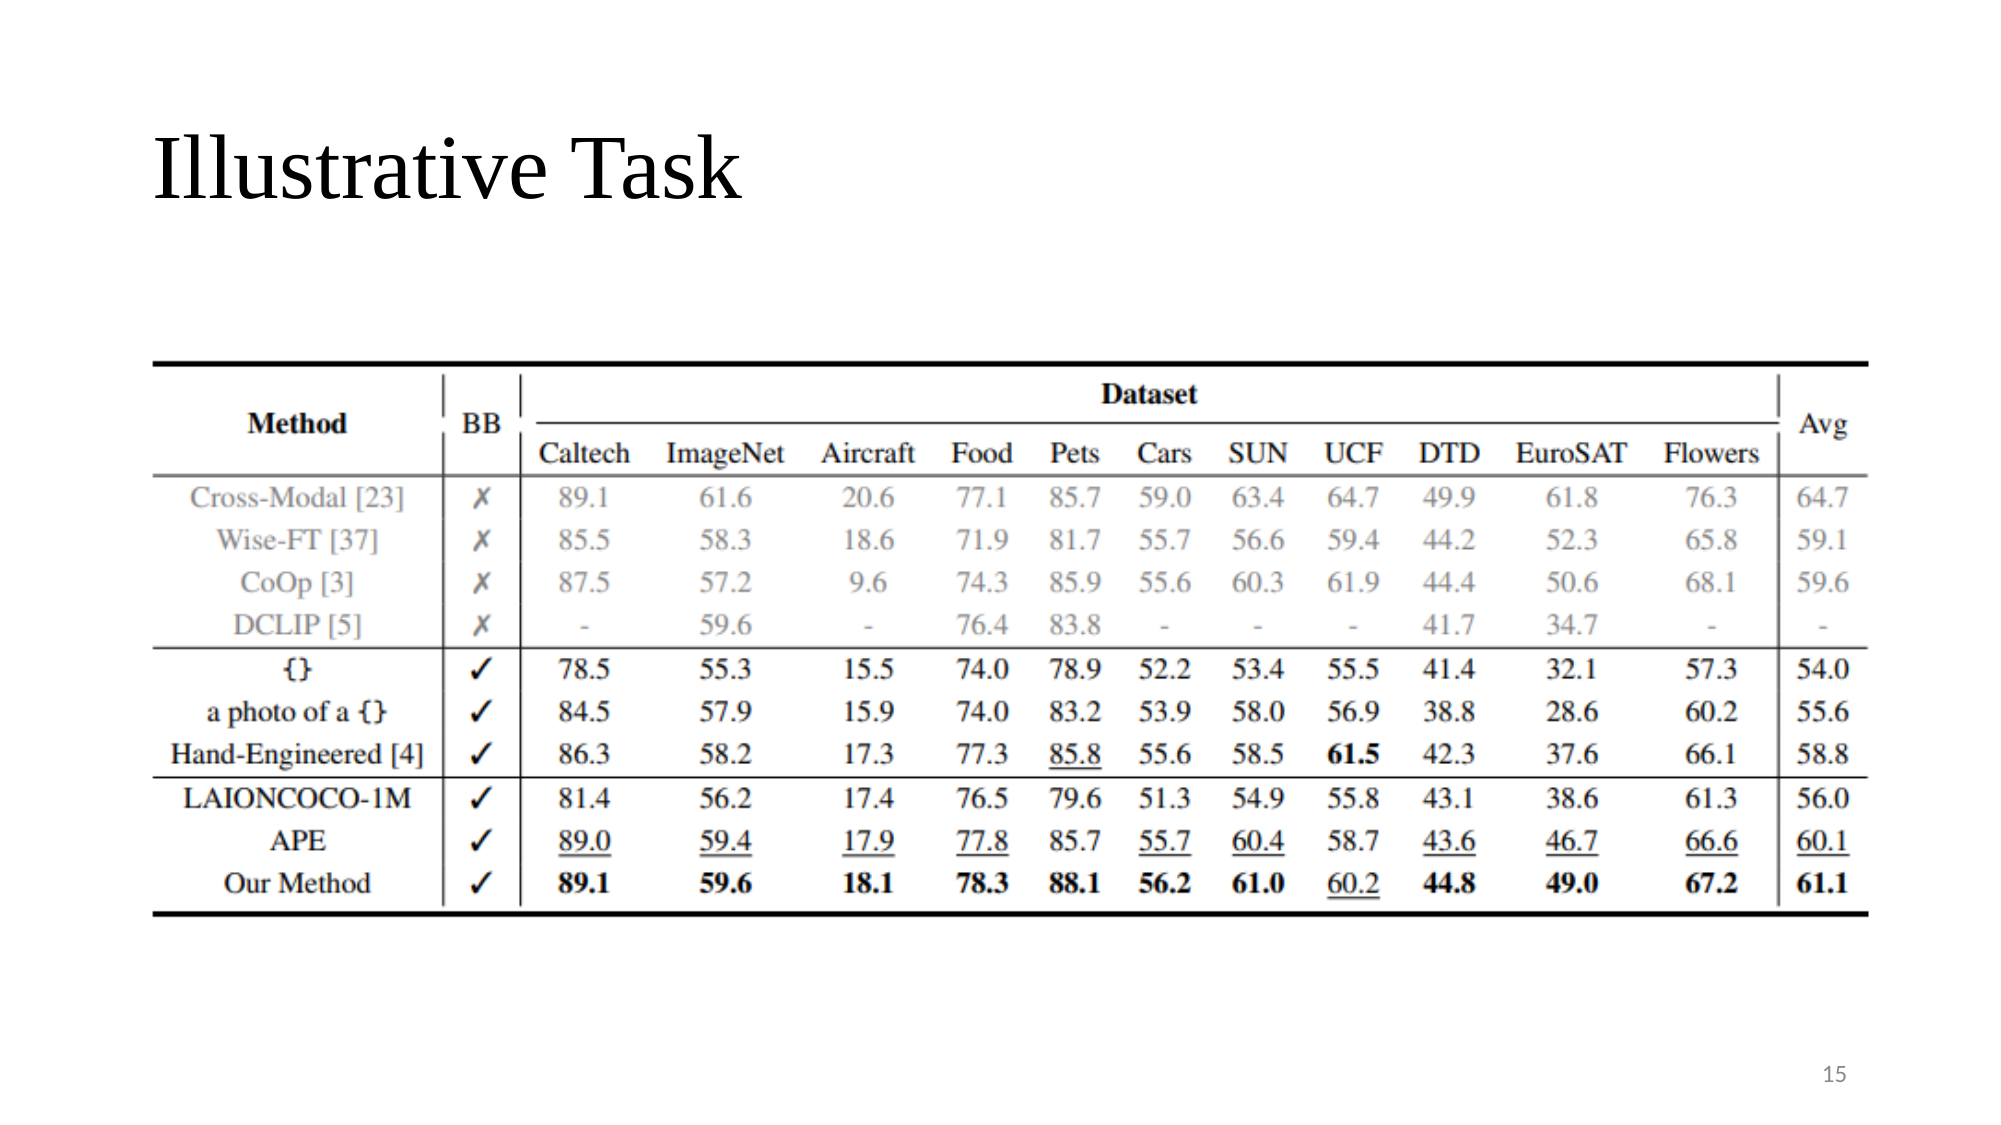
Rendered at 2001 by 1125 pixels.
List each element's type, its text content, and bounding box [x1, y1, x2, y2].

picture [120, 332, 1880, 932]
title Illustrative Task [137, 59, 1863, 278]
slide_number 15 [1412, 1042, 1863, 1103]
